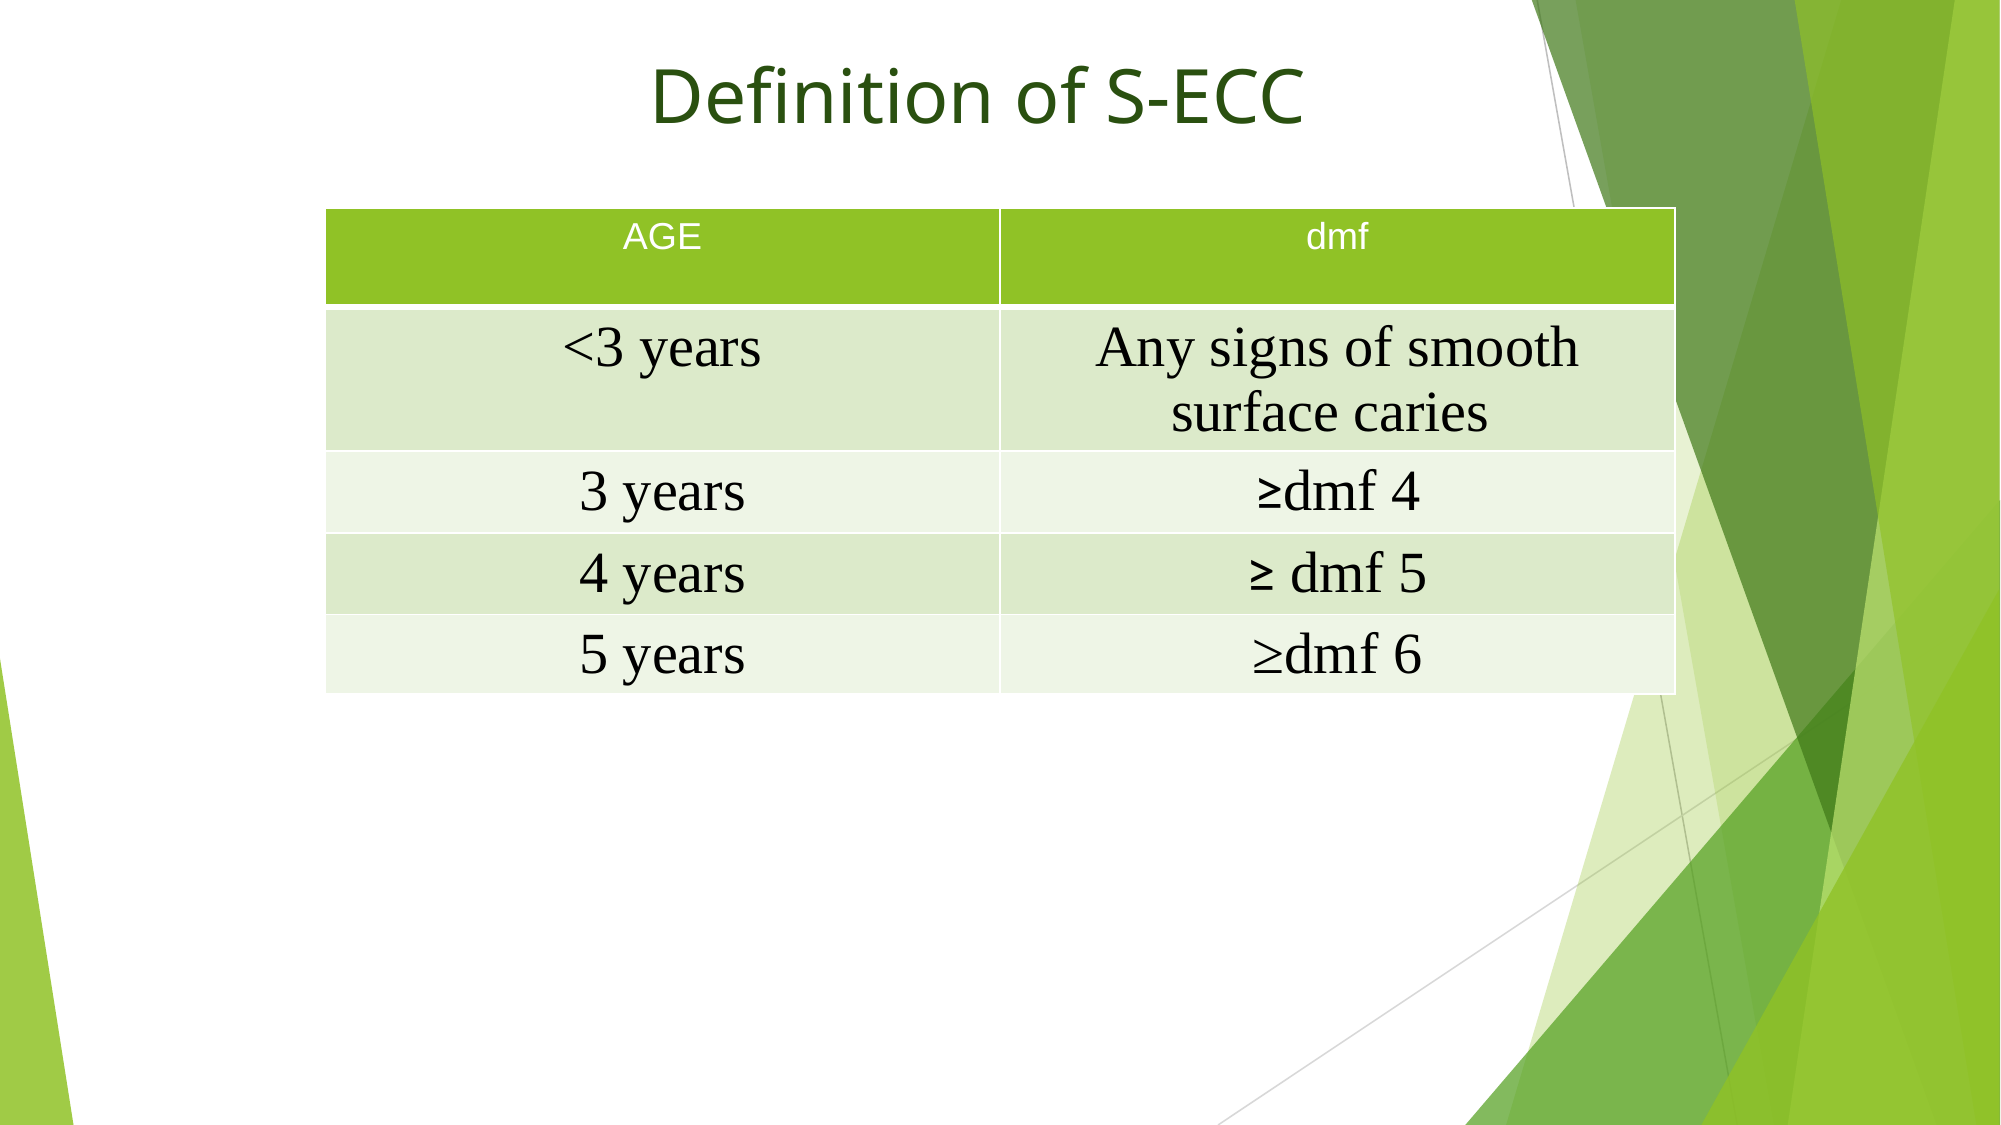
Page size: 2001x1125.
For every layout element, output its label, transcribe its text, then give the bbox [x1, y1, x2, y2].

table_header AGE [326, 209, 999, 304]
table_header dmf [1001, 209, 1674, 304]
table_cell ≥dmf 6 [1001, 615, 1674, 693]
table_cell ≥ dmf 5 [1001, 534, 1674, 614]
table_cell 5 years [326, 615, 999, 693]
title Definition of S-ECC [303, 0, 1654, 188]
table_cell 4 years [326, 534, 999, 614]
table_cell <3 years [326, 310, 999, 450]
table_cell 3 years [326, 452, 999, 532]
table_cell ≥dmf 4 [1001, 452, 1674, 532]
table_cell Any signs of smooth surface caries [1001, 310, 1674, 450]
